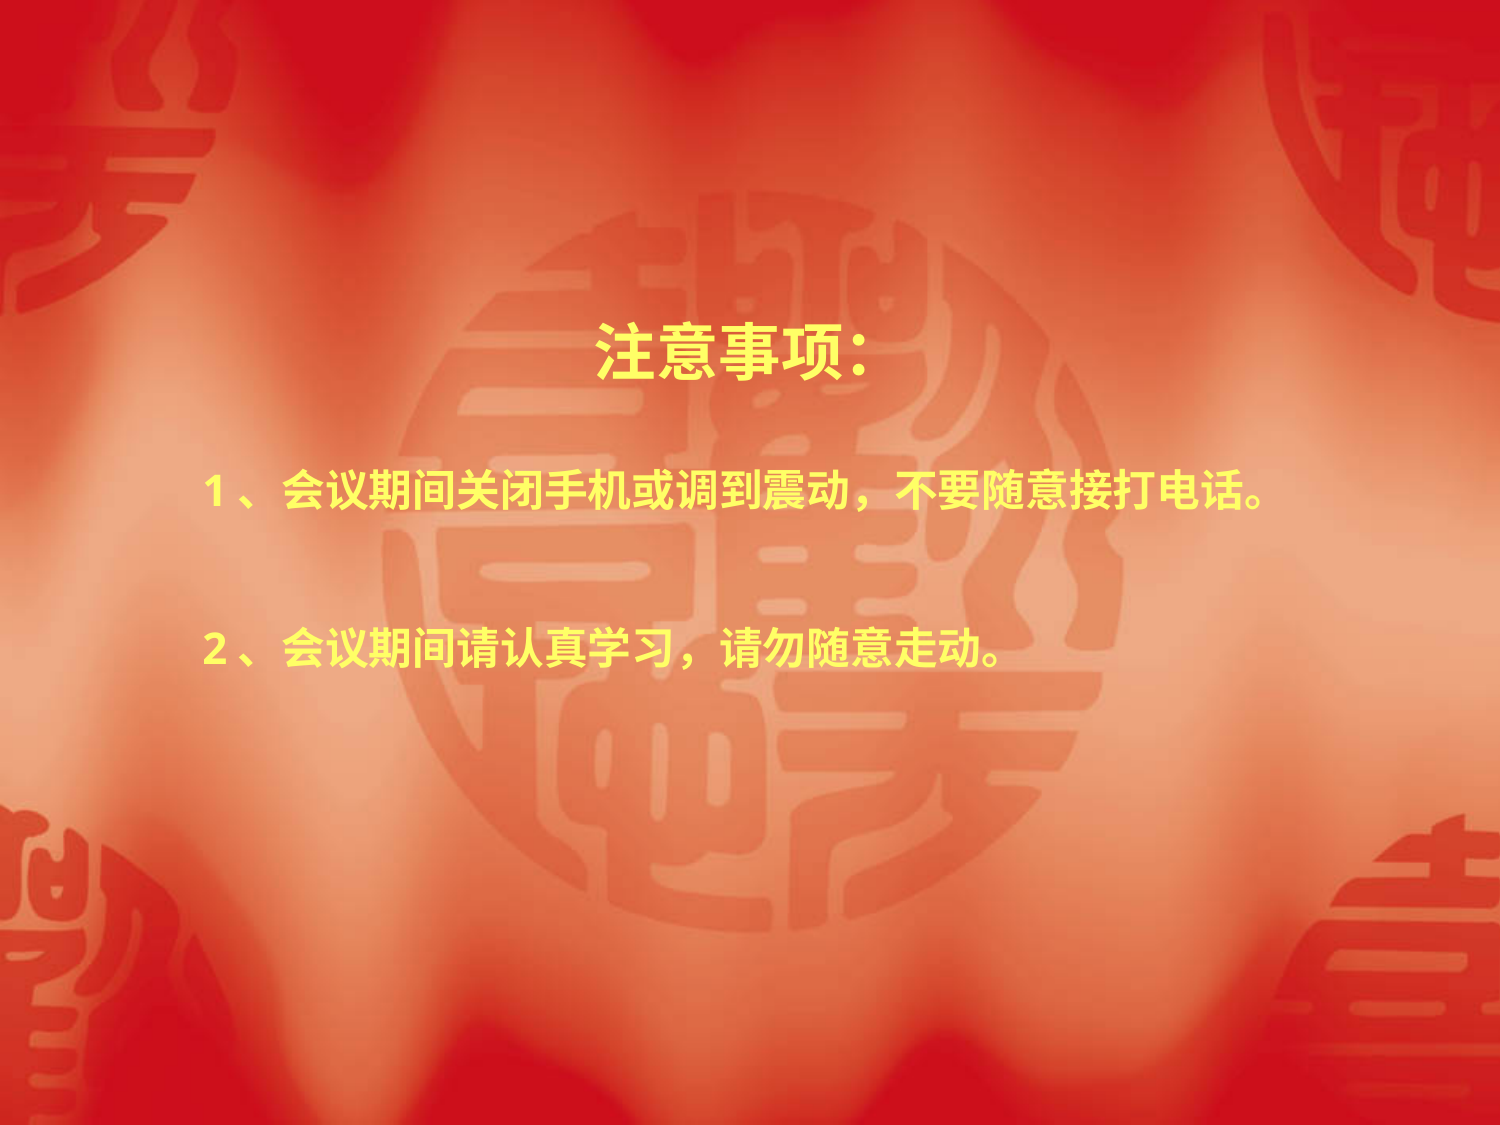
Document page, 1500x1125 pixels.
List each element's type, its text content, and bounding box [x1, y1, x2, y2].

text_box 注意事项： 1、会议期间关闭手机或调到震动，不要随意接打电话。 2、会议期间请认真学习，请勿随意走动。 [187, 305, 1313, 733]
picture [0, 0, 1500, 1125]
